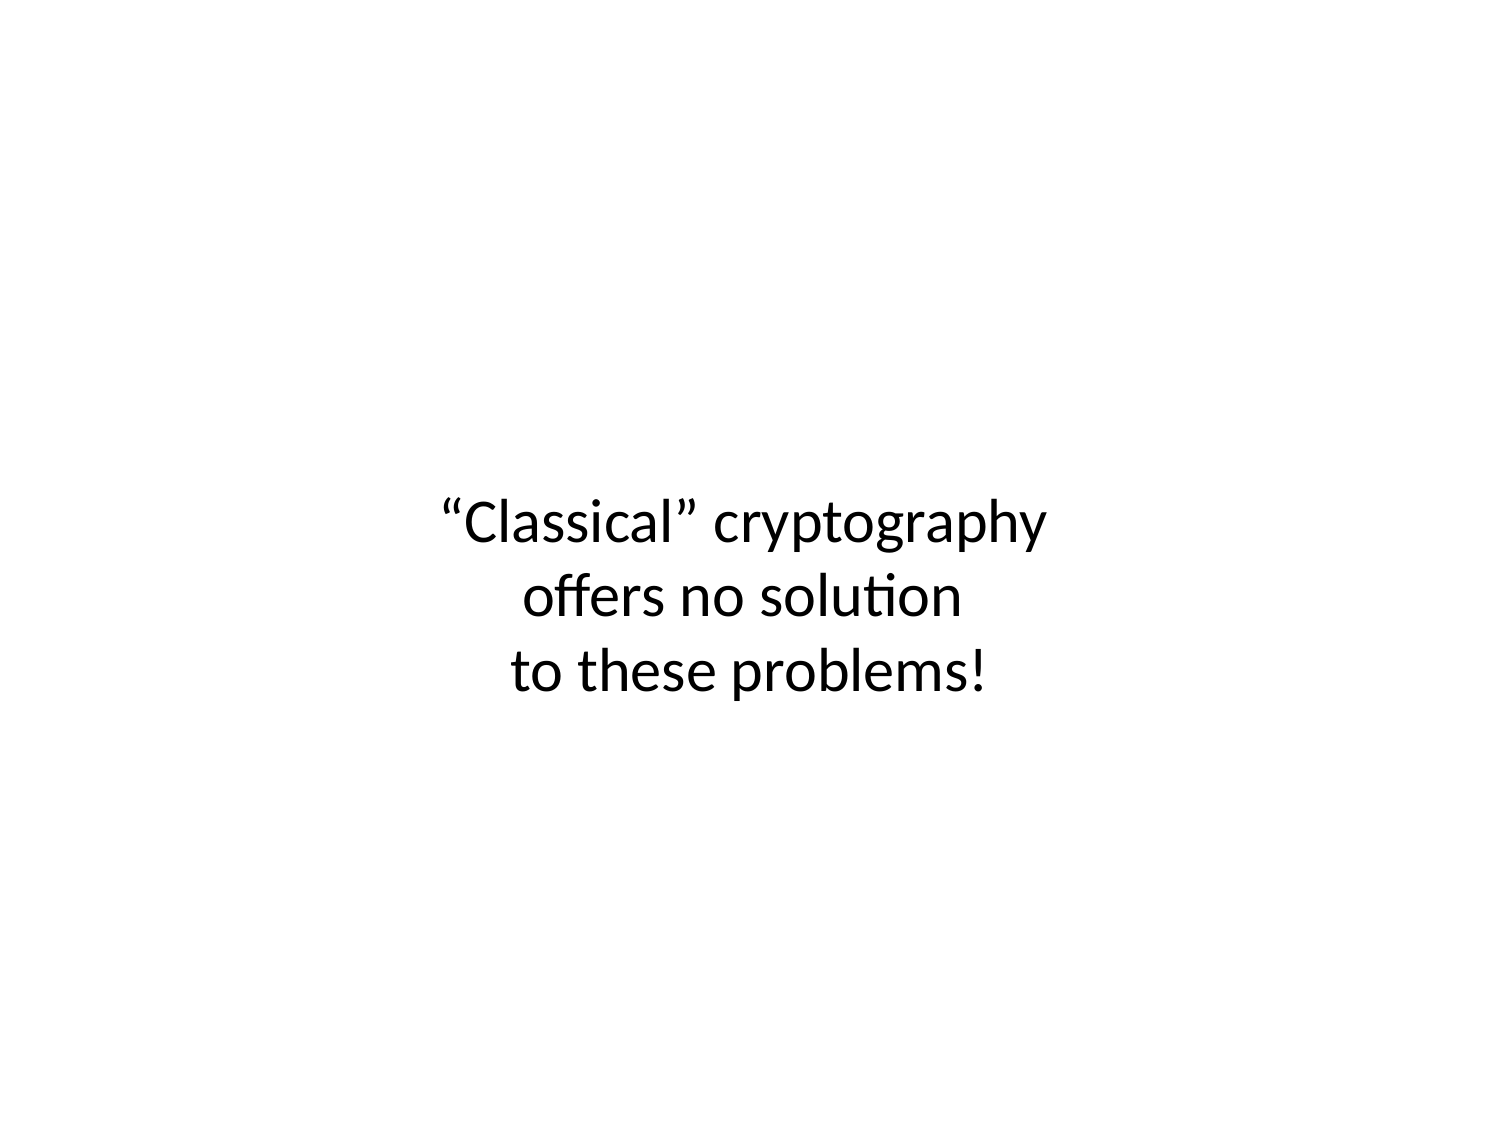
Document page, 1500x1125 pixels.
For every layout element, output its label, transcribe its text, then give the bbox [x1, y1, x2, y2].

title “Classical” cryptography offers no solution to these problems! [112, 471, 1388, 713]
